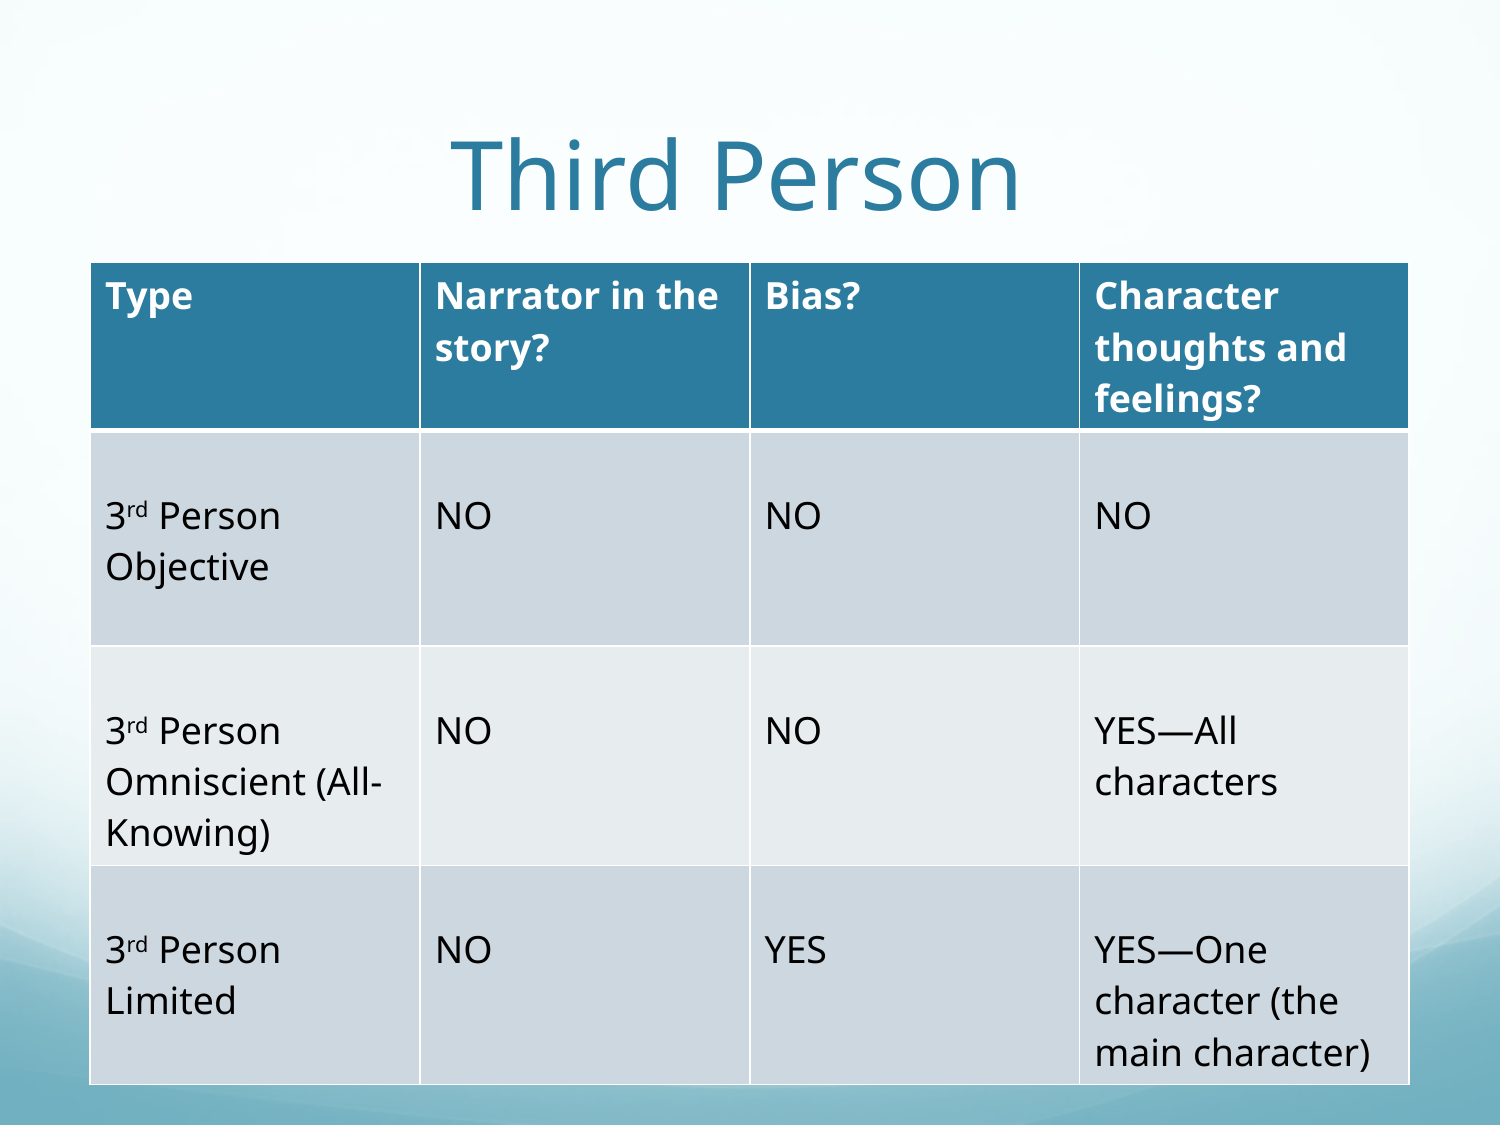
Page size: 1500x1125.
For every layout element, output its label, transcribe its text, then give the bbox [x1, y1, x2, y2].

table_header Type [91, 263, 419, 428]
table_cell YES [751, 866, 1079, 1084]
table_cell NO [421, 866, 749, 1084]
table_header Bias? [751, 263, 1079, 428]
table_header Narrator in the story? [421, 263, 749, 428]
table_header Character thoughts and feelings? [1080, 263, 1408, 428]
table_cell 3rd Person Objective [91, 433, 419, 645]
table_cell NO [751, 647, 1079, 865]
table_cell NO [1080, 433, 1408, 645]
table_cell 3rd Person Omniscient (All-Knowing) [91, 647, 419, 865]
table_cell NO [421, 647, 749, 865]
title Third Person [90, 17, 1410, 237]
table_cell NO [751, 433, 1079, 645]
table_cell YES—All characters [1080, 647, 1408, 865]
table_cell 3rd Person Limited [91, 866, 419, 1084]
table_cell NO [421, 433, 749, 645]
table_cell YES—One character (the main character) [1080, 866, 1408, 1084]
